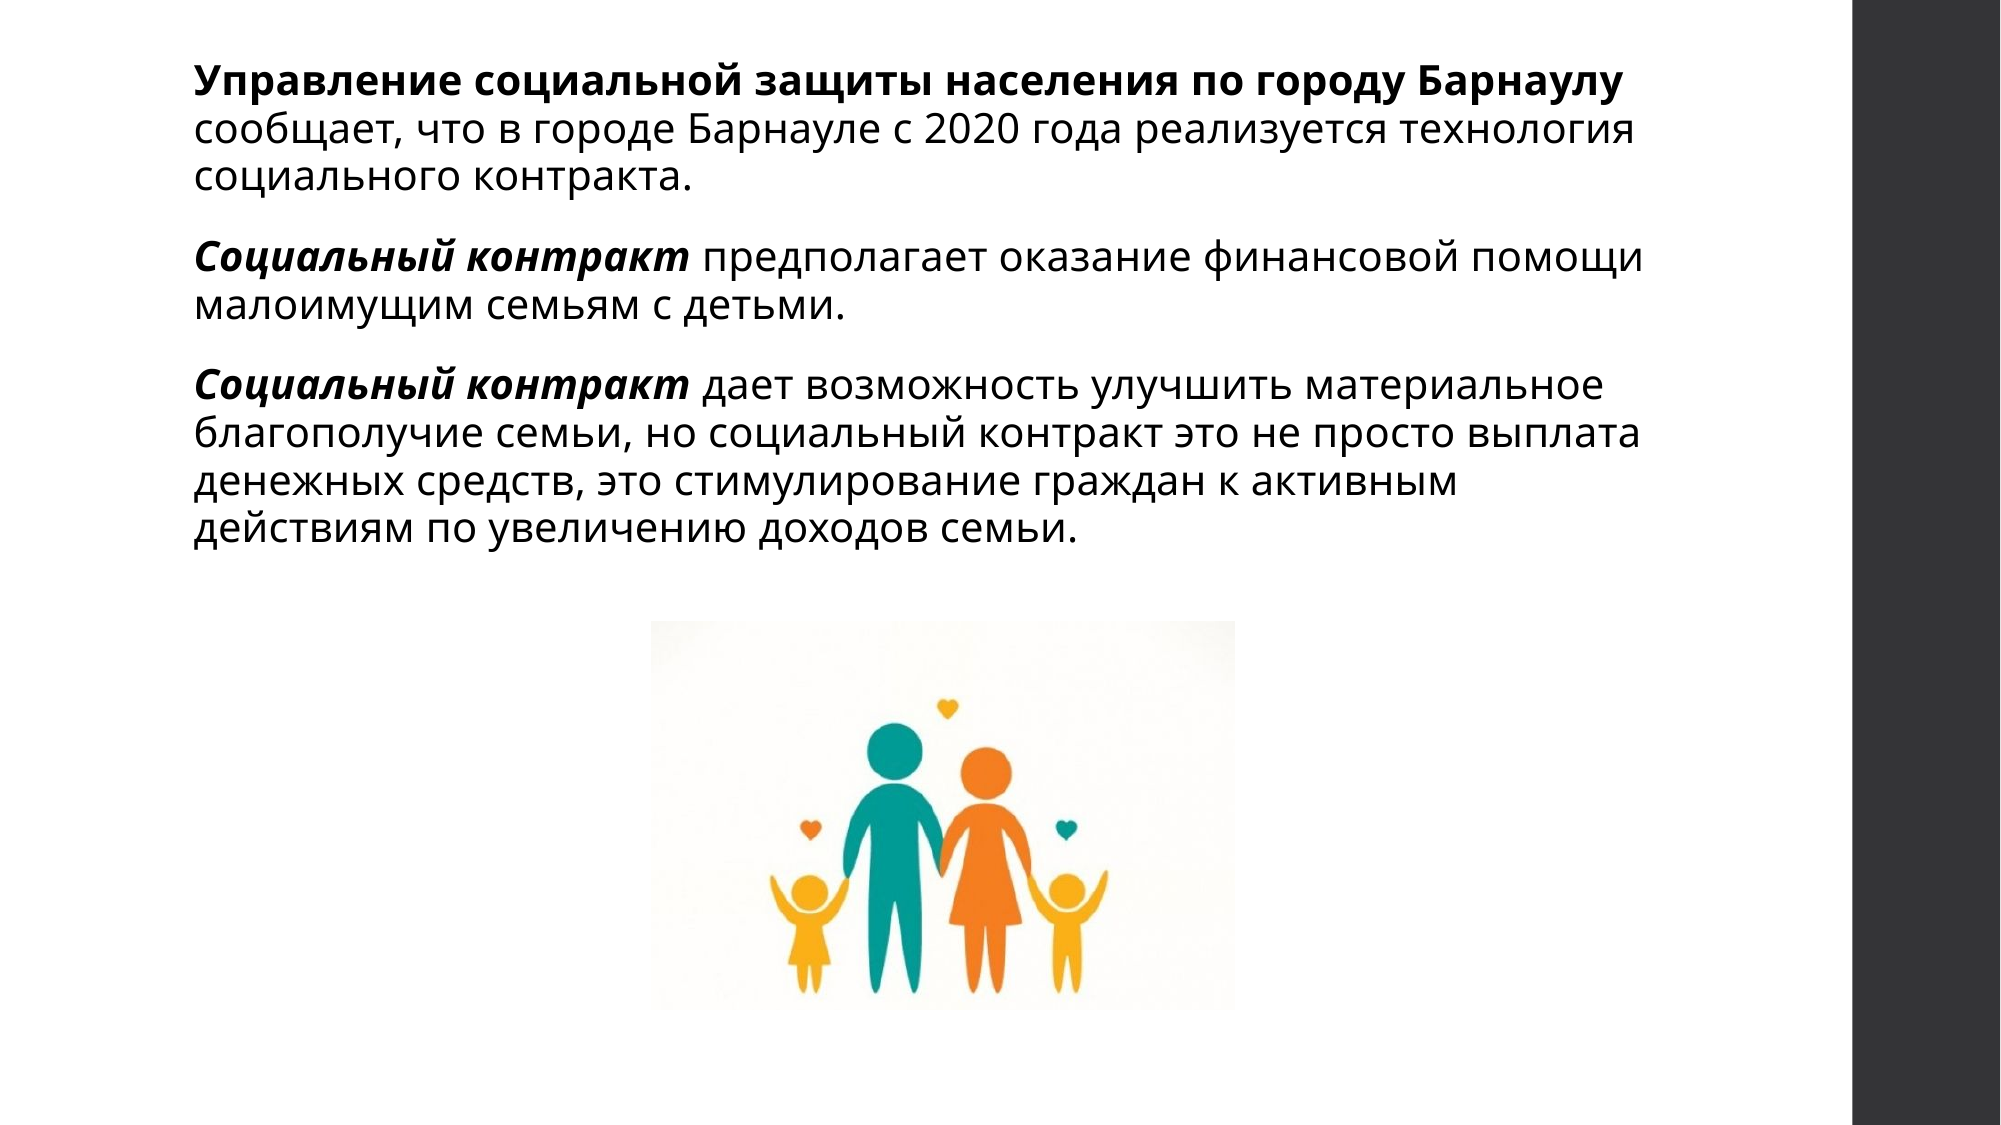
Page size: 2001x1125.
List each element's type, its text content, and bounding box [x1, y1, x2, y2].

list Управление социальной защиты населения по городу Барнаулу сообщает, что в городе Барнауле с 2020 года реализуется технология социального контракта. Социальный контракт предполагает оказание финансовой помощи малоимущим семьям с детьми. Социальный контракт дает возможность улучшить материальное благополучие семьи, но социальный контракт это не просто выплата денежных средств, это стимулирование граждан к активным действиям по увеличению доходов семьи. [178, 50, 1707, 613]
picture [650, 621, 1235, 1010]
